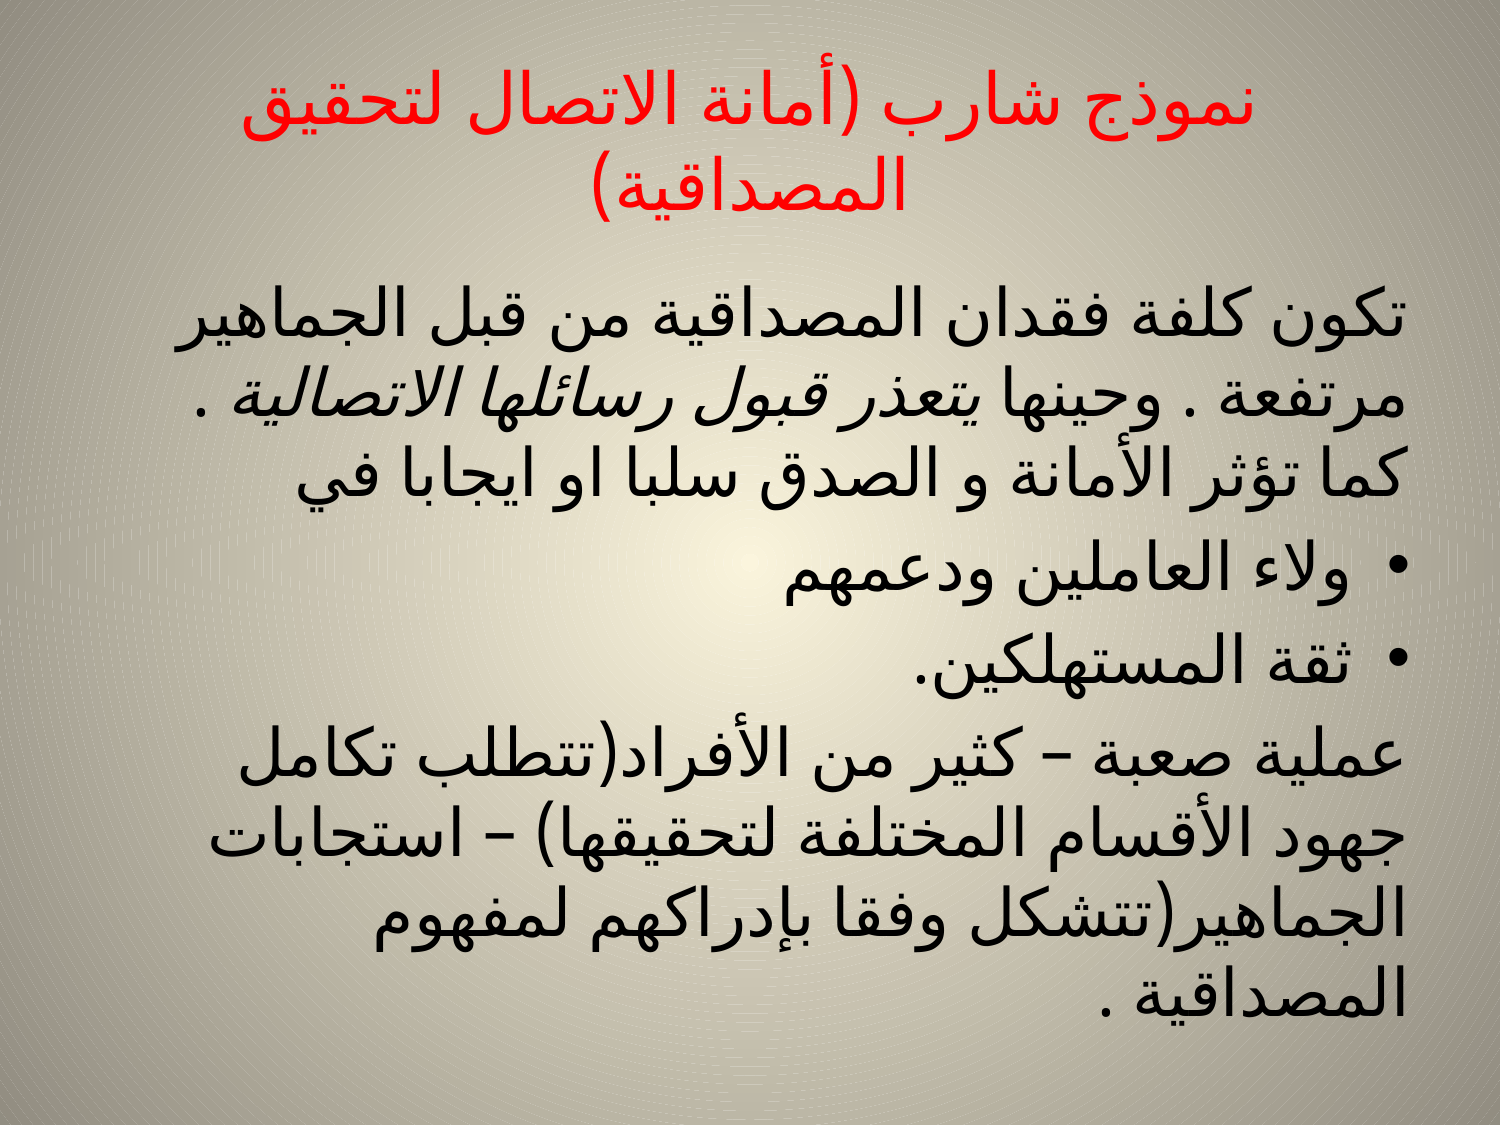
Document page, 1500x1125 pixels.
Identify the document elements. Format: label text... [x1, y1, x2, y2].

list تكون كلفة فقدان المصداقية من قبل الجماهير مرتفعة . وحينها يتعذر قبول رسائلها الاتصالية . كما تؤثر الأمانة و الصدق سلبا او ايجابا في ولاء العاملين ودعمهم ثقة المستهلكين. عملية صعبة – كثير من الأفراد(تتطلب تكامل جهود الأقسام المختلفة لتحقيقها) – استجابات الجماهير(تتشكل وفقا بإدراكهم لمفهوم المصداقية . [75, 262, 1425, 1005]
title نموذج شارب (أمانة الاتصال لتحقيق المصداقية) [75, 45, 1425, 233]
